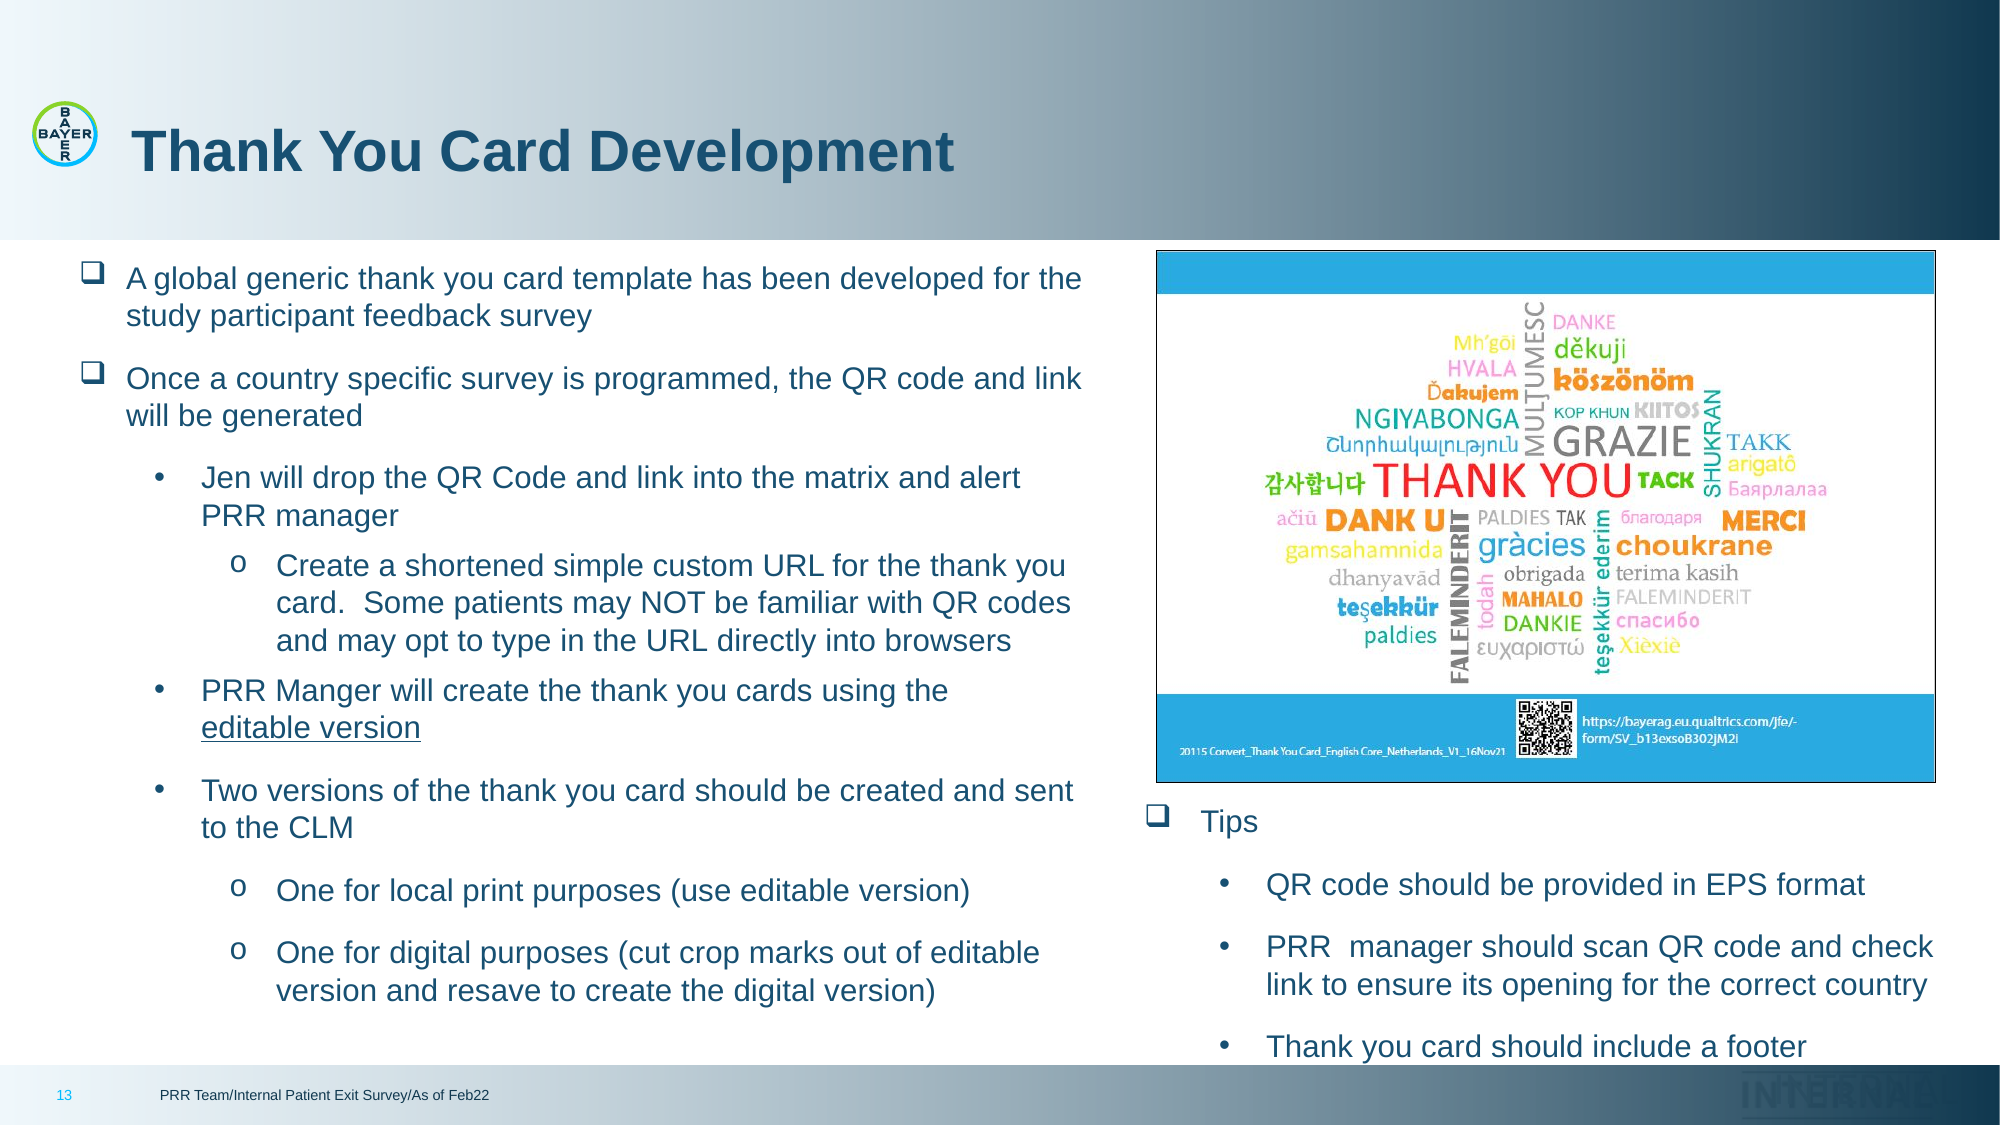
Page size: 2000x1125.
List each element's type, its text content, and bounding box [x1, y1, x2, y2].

text_box A global generic thank you card template has been developed for the study participant feedback survey Once a country specific survey is programmed, the QR code and link will be generated Jen will drop the QR Code and link into the matrix and alert PRR manager Create a shortened simple custom URL for the thank you card. Some patients may NOT be familiar with QR codes and may opt to type in the URL directly into browsers PRR Manger will create the thank you cards using the editable version Two versions of the thank you card should be created and sent to the CLM One for local print purposes (use editable version) One for digital purposes (cut crop marks out of editable version and resave to create the digital version) [64, 250, 1103, 1090]
text_box Tips QR code should be provided in EPS format PRR manager should scan QR code and check link to ensure its opening for the correct country Thank you card should include a footer [1129, 794, 1962, 1072]
title Thank You Card Development [131, 43, 1898, 184]
picture [64, 105, 82, 112]
picture [1155, 250, 1936, 783]
slide_number 13 [32, 1085, 97, 1104]
footer PRR Team/Internal Patient Exit Survey/As of Feb22 [159, 1085, 1578, 1104]
